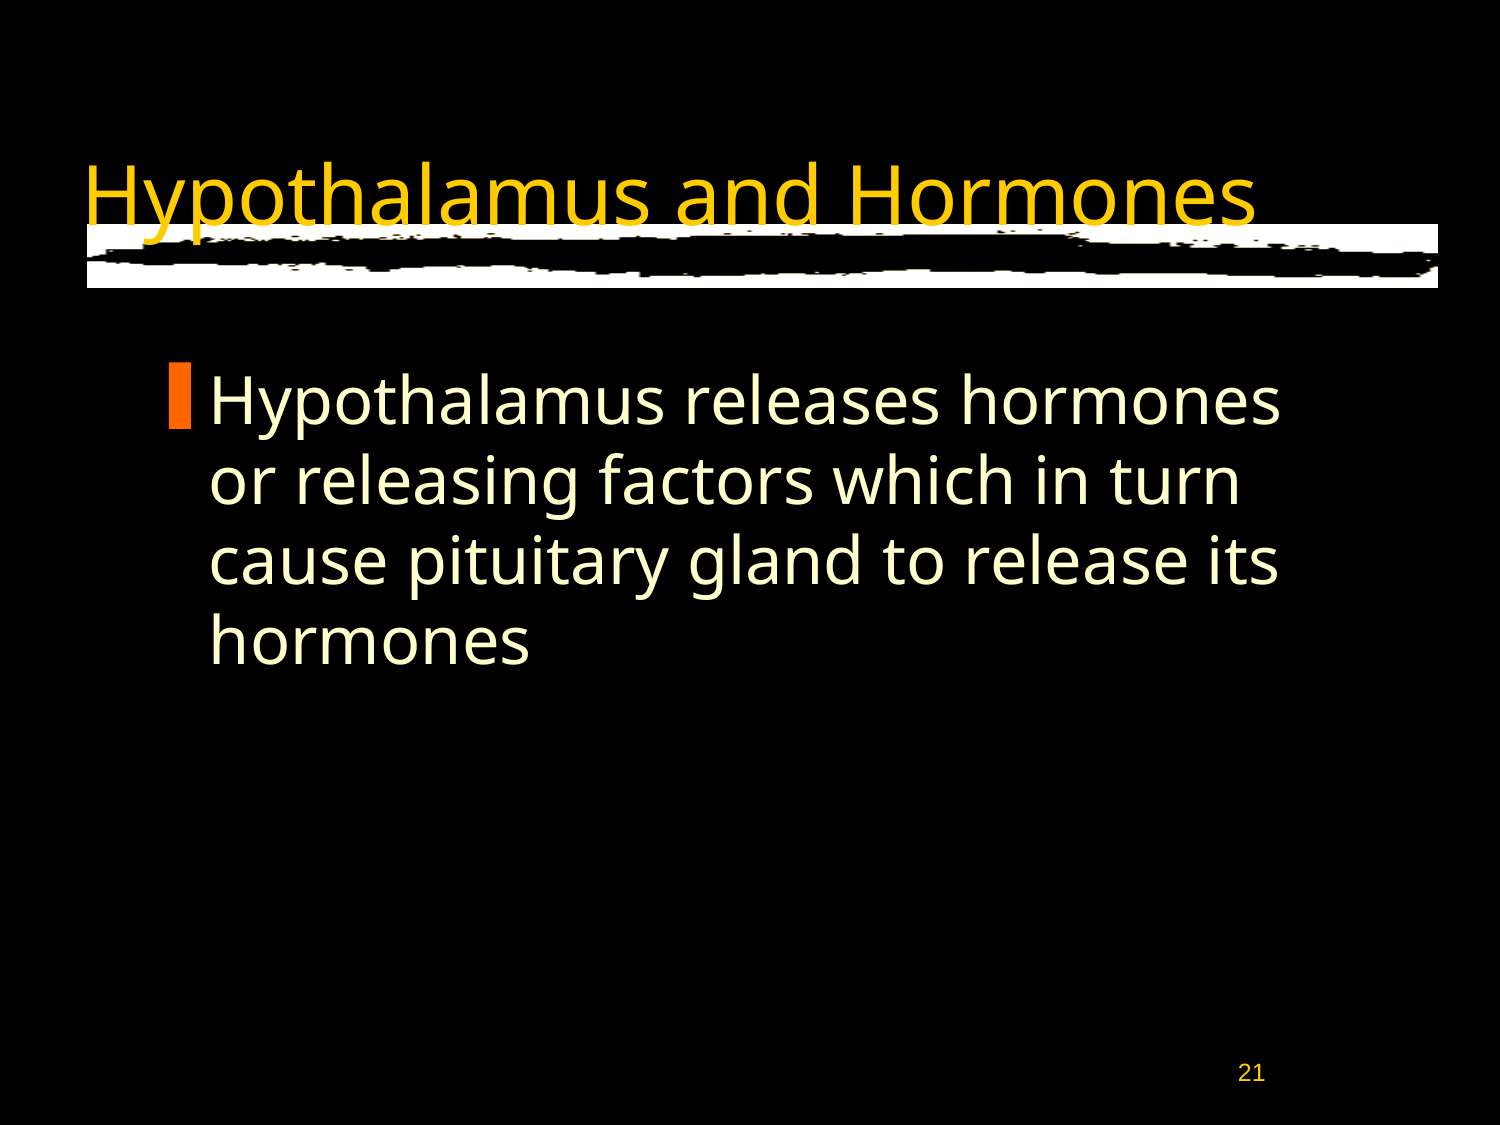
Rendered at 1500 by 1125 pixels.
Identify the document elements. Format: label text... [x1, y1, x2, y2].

list Hypothalamus releases hormones or releasing factors which in turn cause pituitary gland to release its hormones [137, 349, 1363, 1035]
title Hypothalamus and Hormones [66, 62, 1342, 251]
